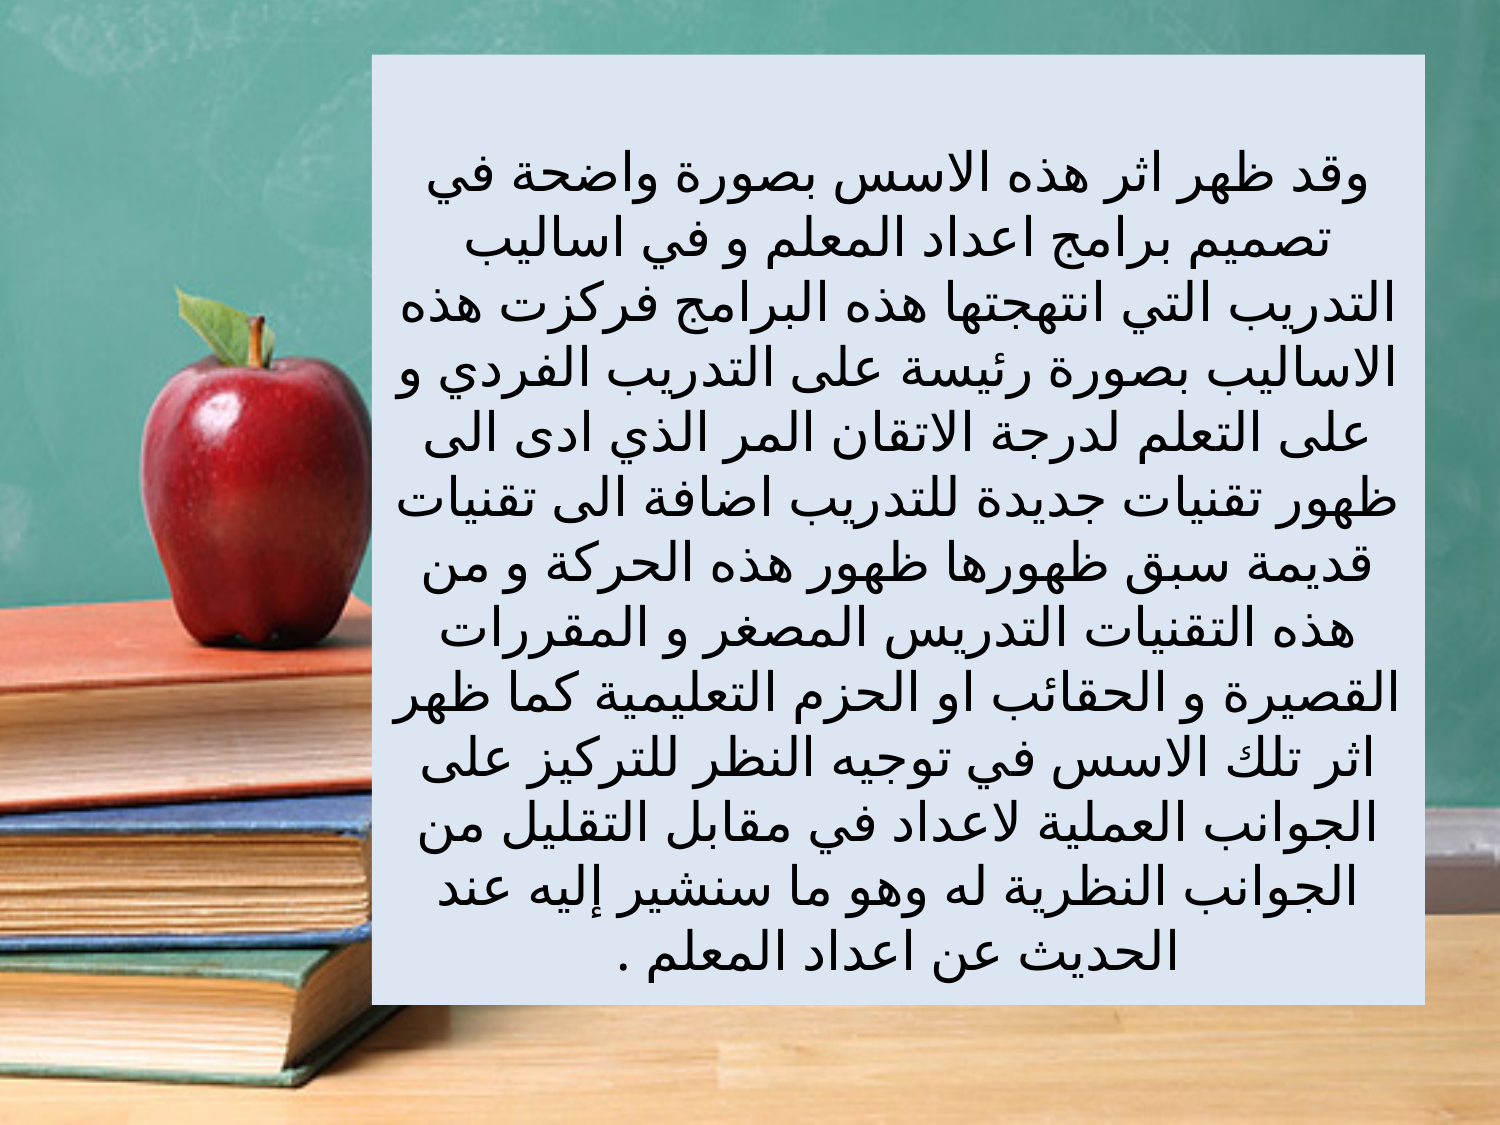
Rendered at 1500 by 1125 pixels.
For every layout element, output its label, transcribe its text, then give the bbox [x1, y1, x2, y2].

picture [0, 0, 1500, 1125]
list وقد ظهر اثر هذه الاسس بصورة واضحة في تصميم برامج اعداد المعلم و في اساليب التدريب التي انتهجتها هذه البرامج فركزت هذه الاساليب بصورة رئيسة على التدريب الفردي و على التعلم لدرجة الاتقان المر الذي ادى الى ظهور تقنيات جديدة للتدريب اضافة الى تقنيات قديمة سبق ظهورها ظهور هذه الحركة و من هذه التقنيات التدريس المصغر و المقررات القصيرة و الحقائب او الحزم التعليمية كما ظهر اثر تلك الاسس في توجيه النظر للتركيز على الجوانب العملية لاعداد في مقابل التقليل من الجوانب النظرية له وهو ما سنشير إليه عند الحديث عن اعداد المعلم . [371, 54, 1425, 1005]
